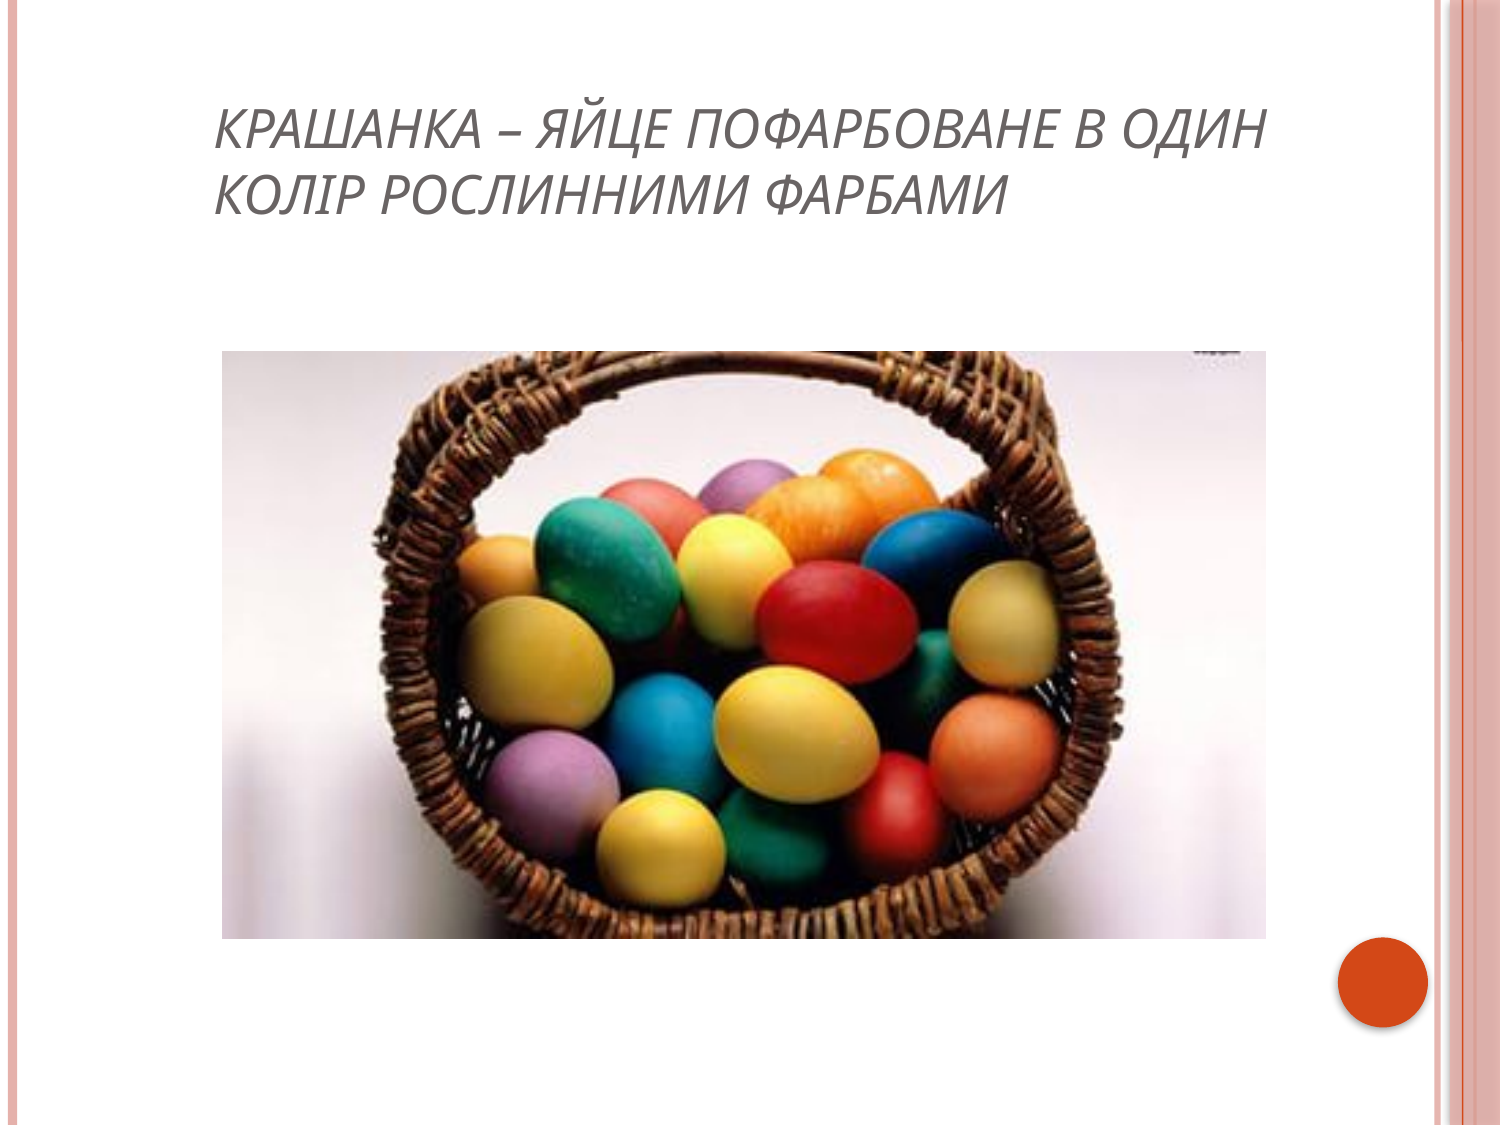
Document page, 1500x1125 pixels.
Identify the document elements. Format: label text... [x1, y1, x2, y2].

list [222, 350, 1267, 939]
title КРАШАНКА – ЯЙЦЕ ПОФАРБОВАНЕ В ОДИН КОЛІР РОСЛИННИМИ ФАРБАМИ [199, 45, 1300, 233]
